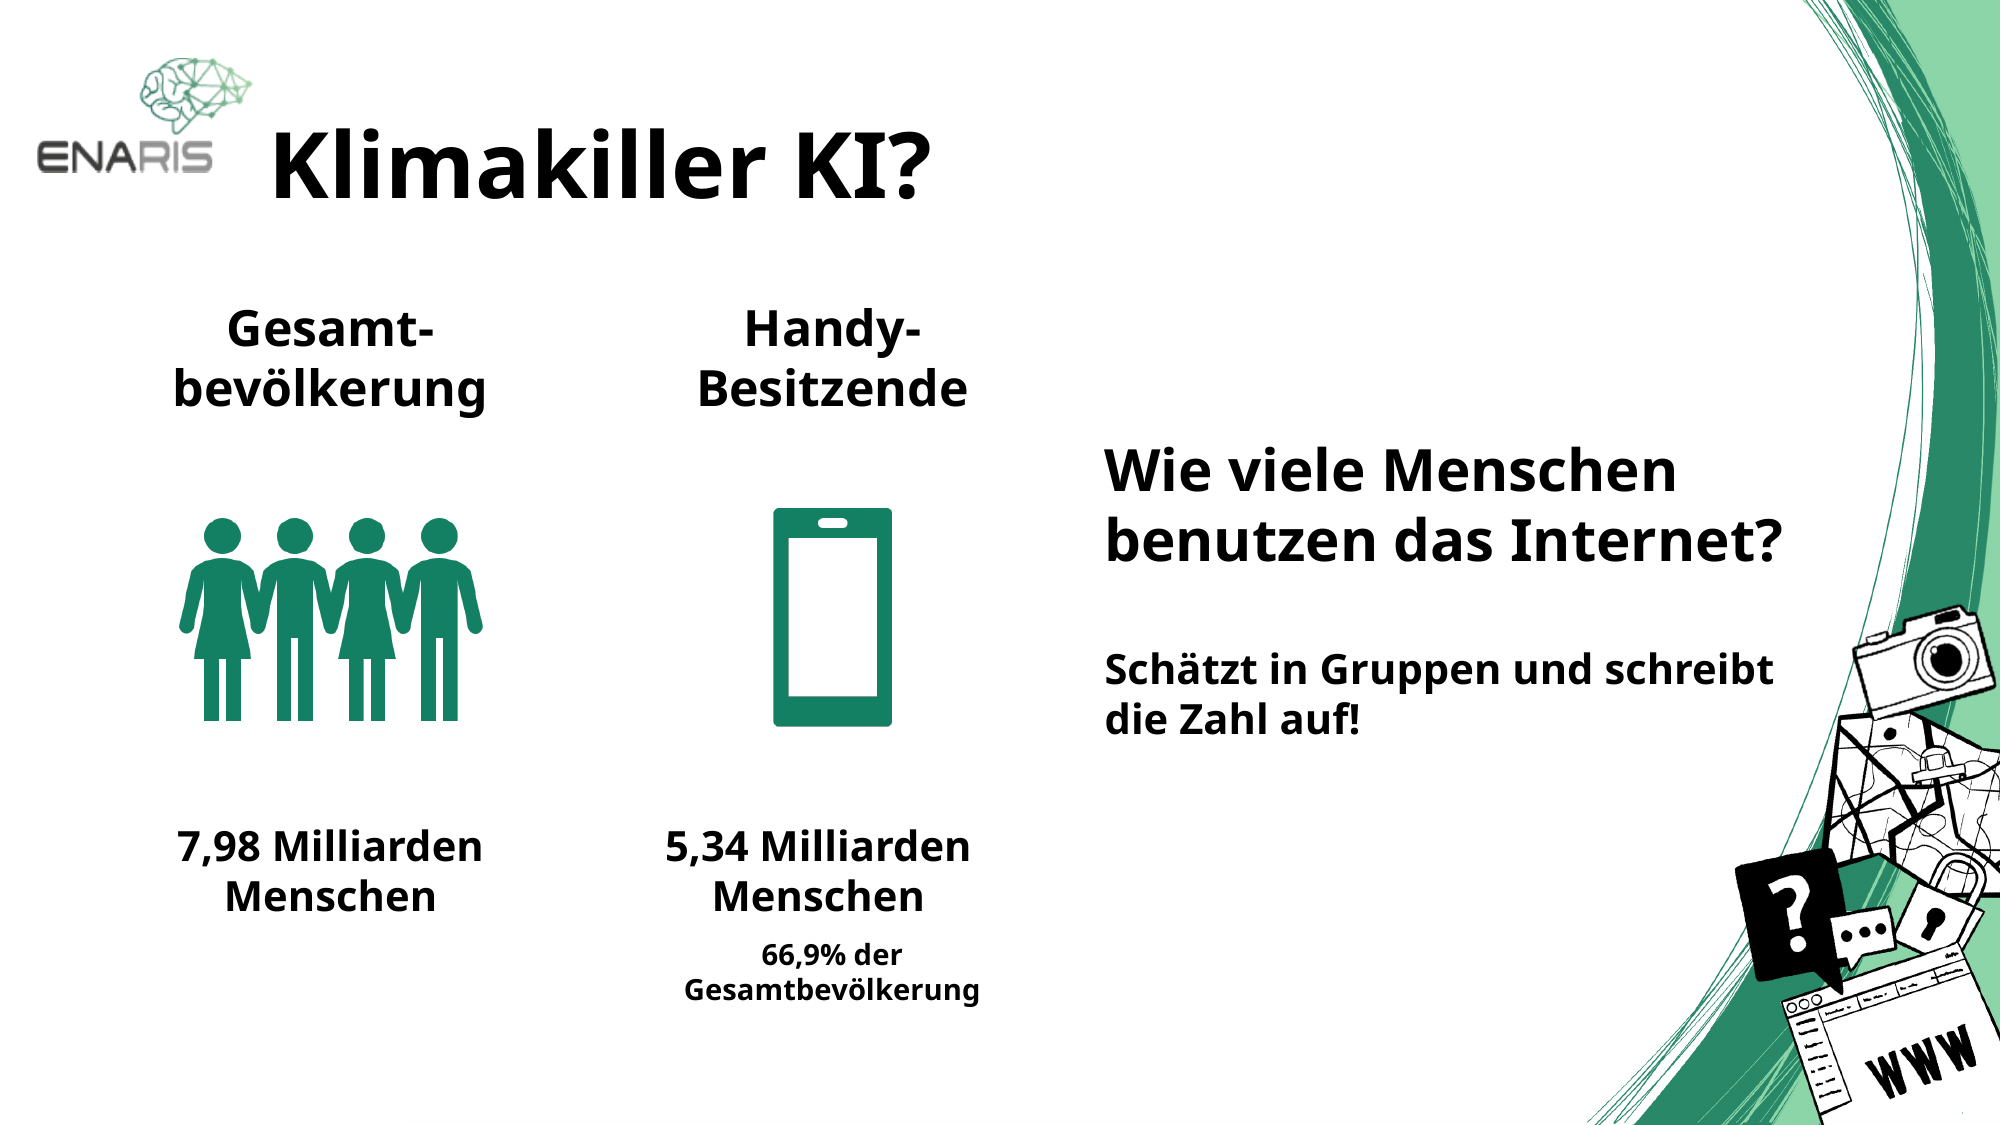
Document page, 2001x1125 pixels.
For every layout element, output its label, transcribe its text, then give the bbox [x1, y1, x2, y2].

text_box 66,9% der Gesamtbevölkerung [650, 928, 1014, 1014]
text_box 7,98 Milliarden Menschen [157, 812, 504, 928]
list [157, 445, 504, 793]
picture [37, 58, 254, 173]
text_box Wie viele Menschen benutzen das Internet? Schätzt in Gruppen und schreibt die Zahl auf! [1089, 425, 1837, 751]
title Klimakiller KI? [253, 59, 1863, 278]
text_box 5,34 Milliarden Menschen [636, 812, 1000, 928]
text_box Gesamt- bevölkerung [124, 289, 537, 424]
picture [408, 0, 2000, 1125]
text_box Handy-Besitzende [636, 289, 1028, 424]
